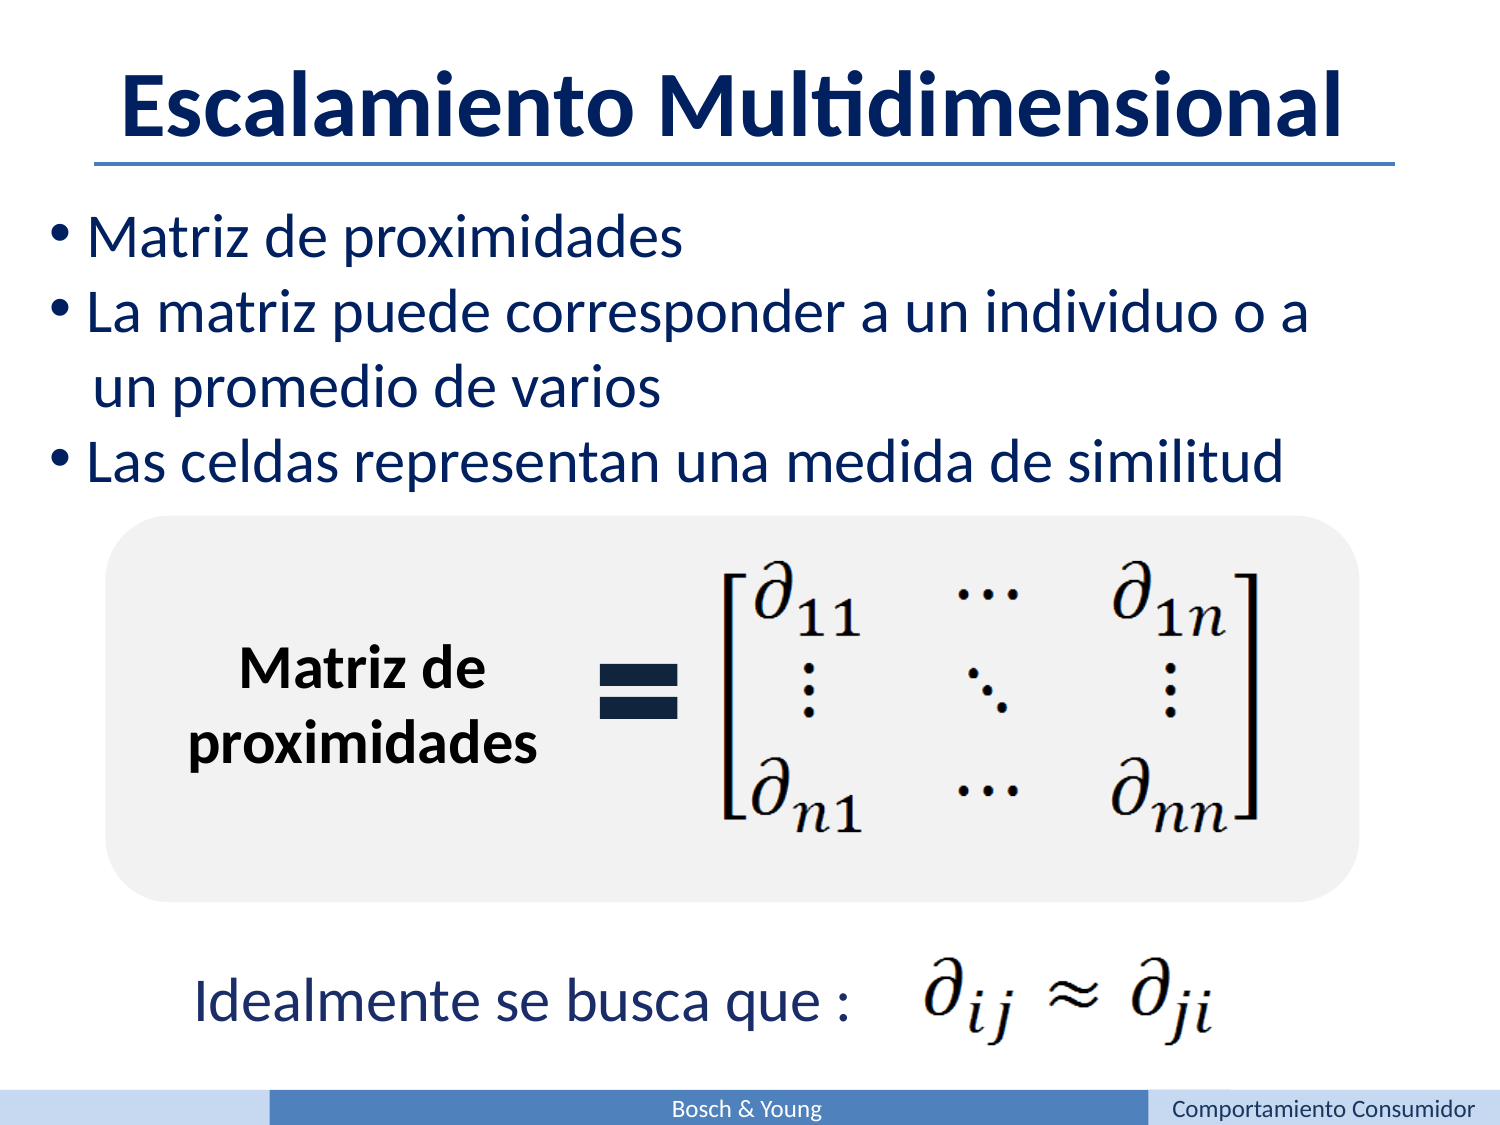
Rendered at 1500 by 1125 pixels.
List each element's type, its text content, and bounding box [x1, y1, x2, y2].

text_box Comportamiento Consumidor [1146, 1088, 1500, 1125]
text_box Escalamiento Multidimensional [46, 35, 1418, 163]
text_box Matriz de proximidades La matriz puede corresponder a un individuo o a un promedio de varios Las celdas representan una medida de similitud [35, 187, 1489, 502]
text_box Bosch & Young [272, 1088, 1146, 1125]
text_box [93, 515, 1360, 903]
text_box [124, 937, 1219, 1060]
text_box [0, 1088, 272, 1125]
